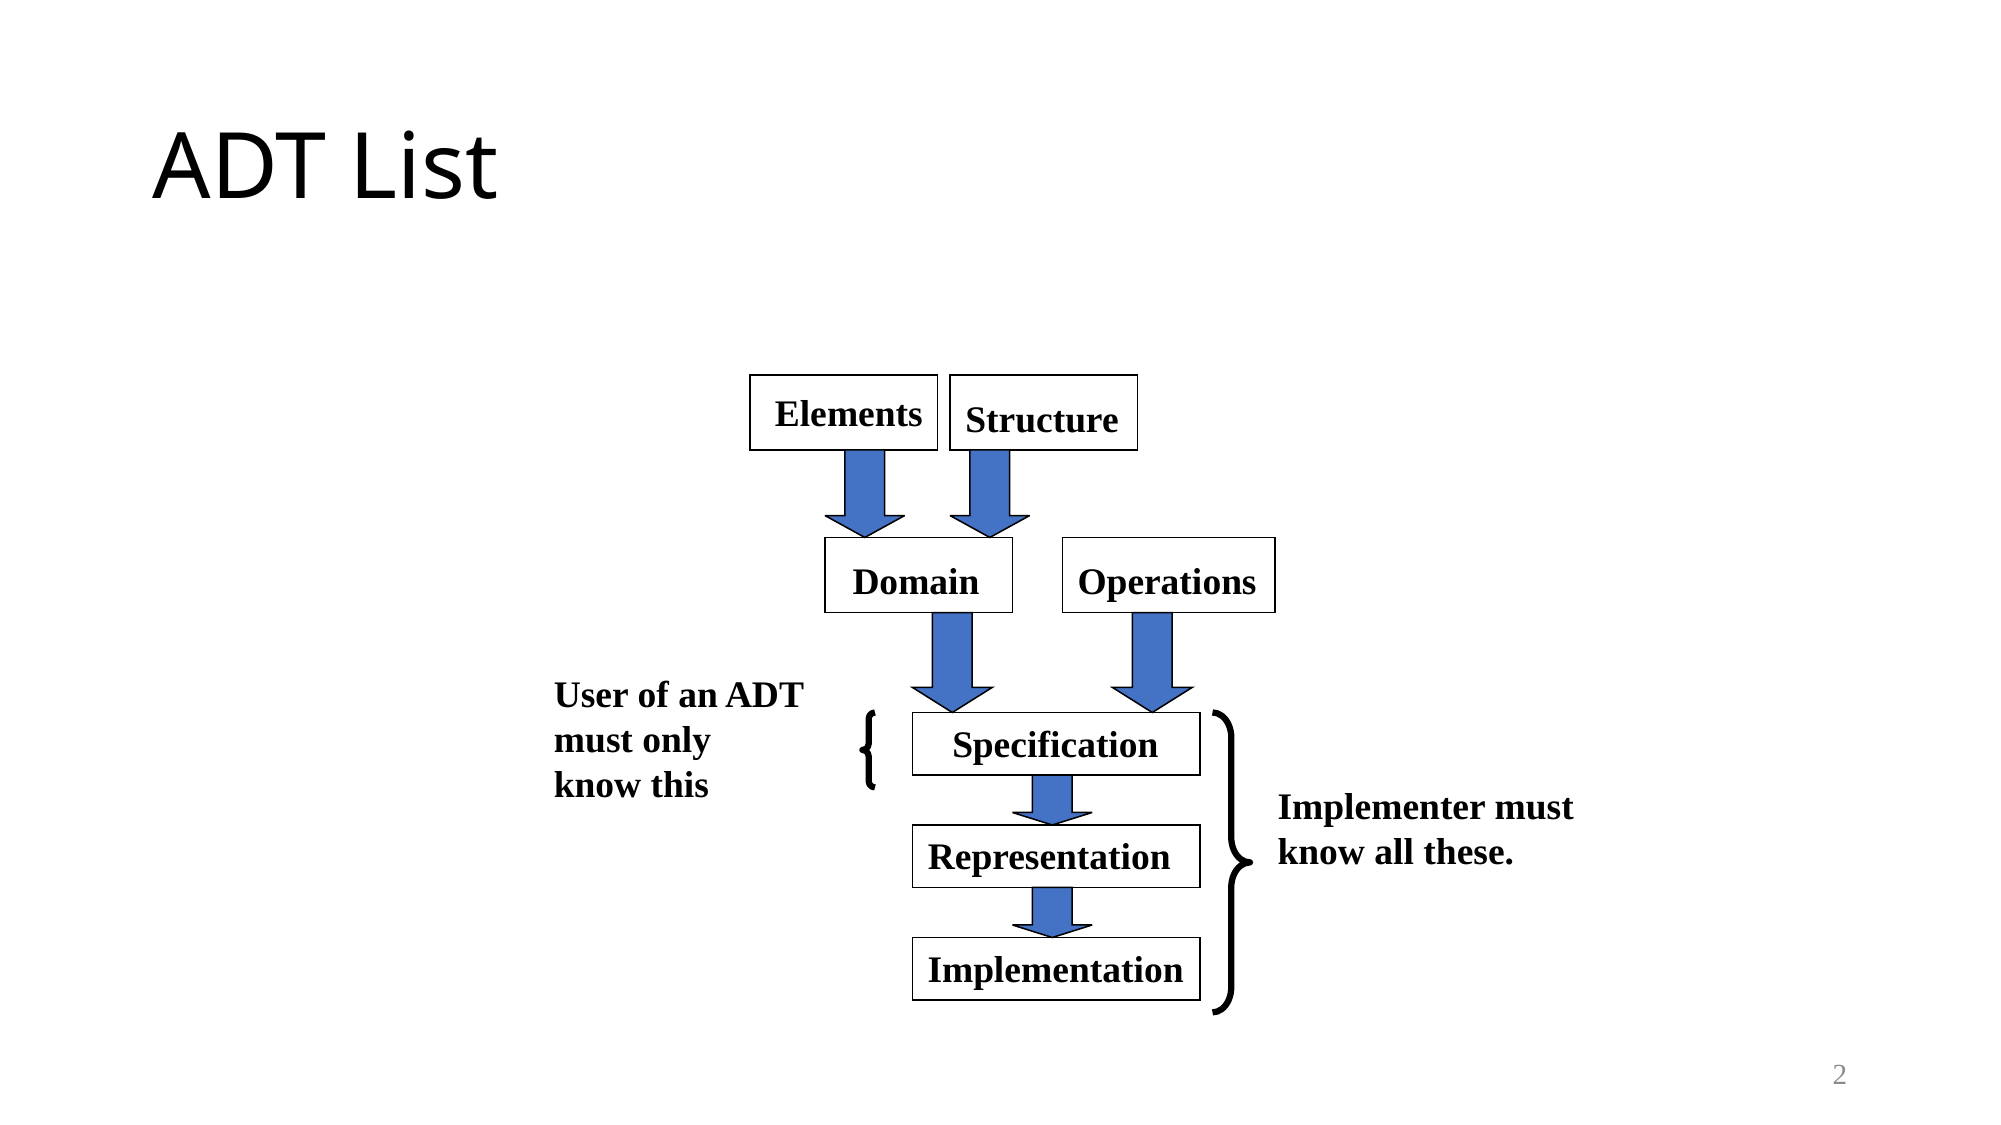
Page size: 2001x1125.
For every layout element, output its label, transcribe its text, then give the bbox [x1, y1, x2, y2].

text_box [1012, 776, 1093, 824]
text_box [1012, 888, 1093, 937]
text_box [912, 824, 1200, 888]
text_box Implementer must know all these. [1263, 774, 1589, 880]
text_box [862, 713, 875, 788]
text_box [749, 374, 1275, 713]
text_box [1212, 713, 1251, 1013]
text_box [912, 937, 1200, 1000]
text_box User of an ADT must only know this [539, 662, 820, 813]
title ADT List [137, 59, 1863, 278]
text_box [912, 712, 1200, 775]
slide_number 2 [1412, 1042, 1863, 1103]
